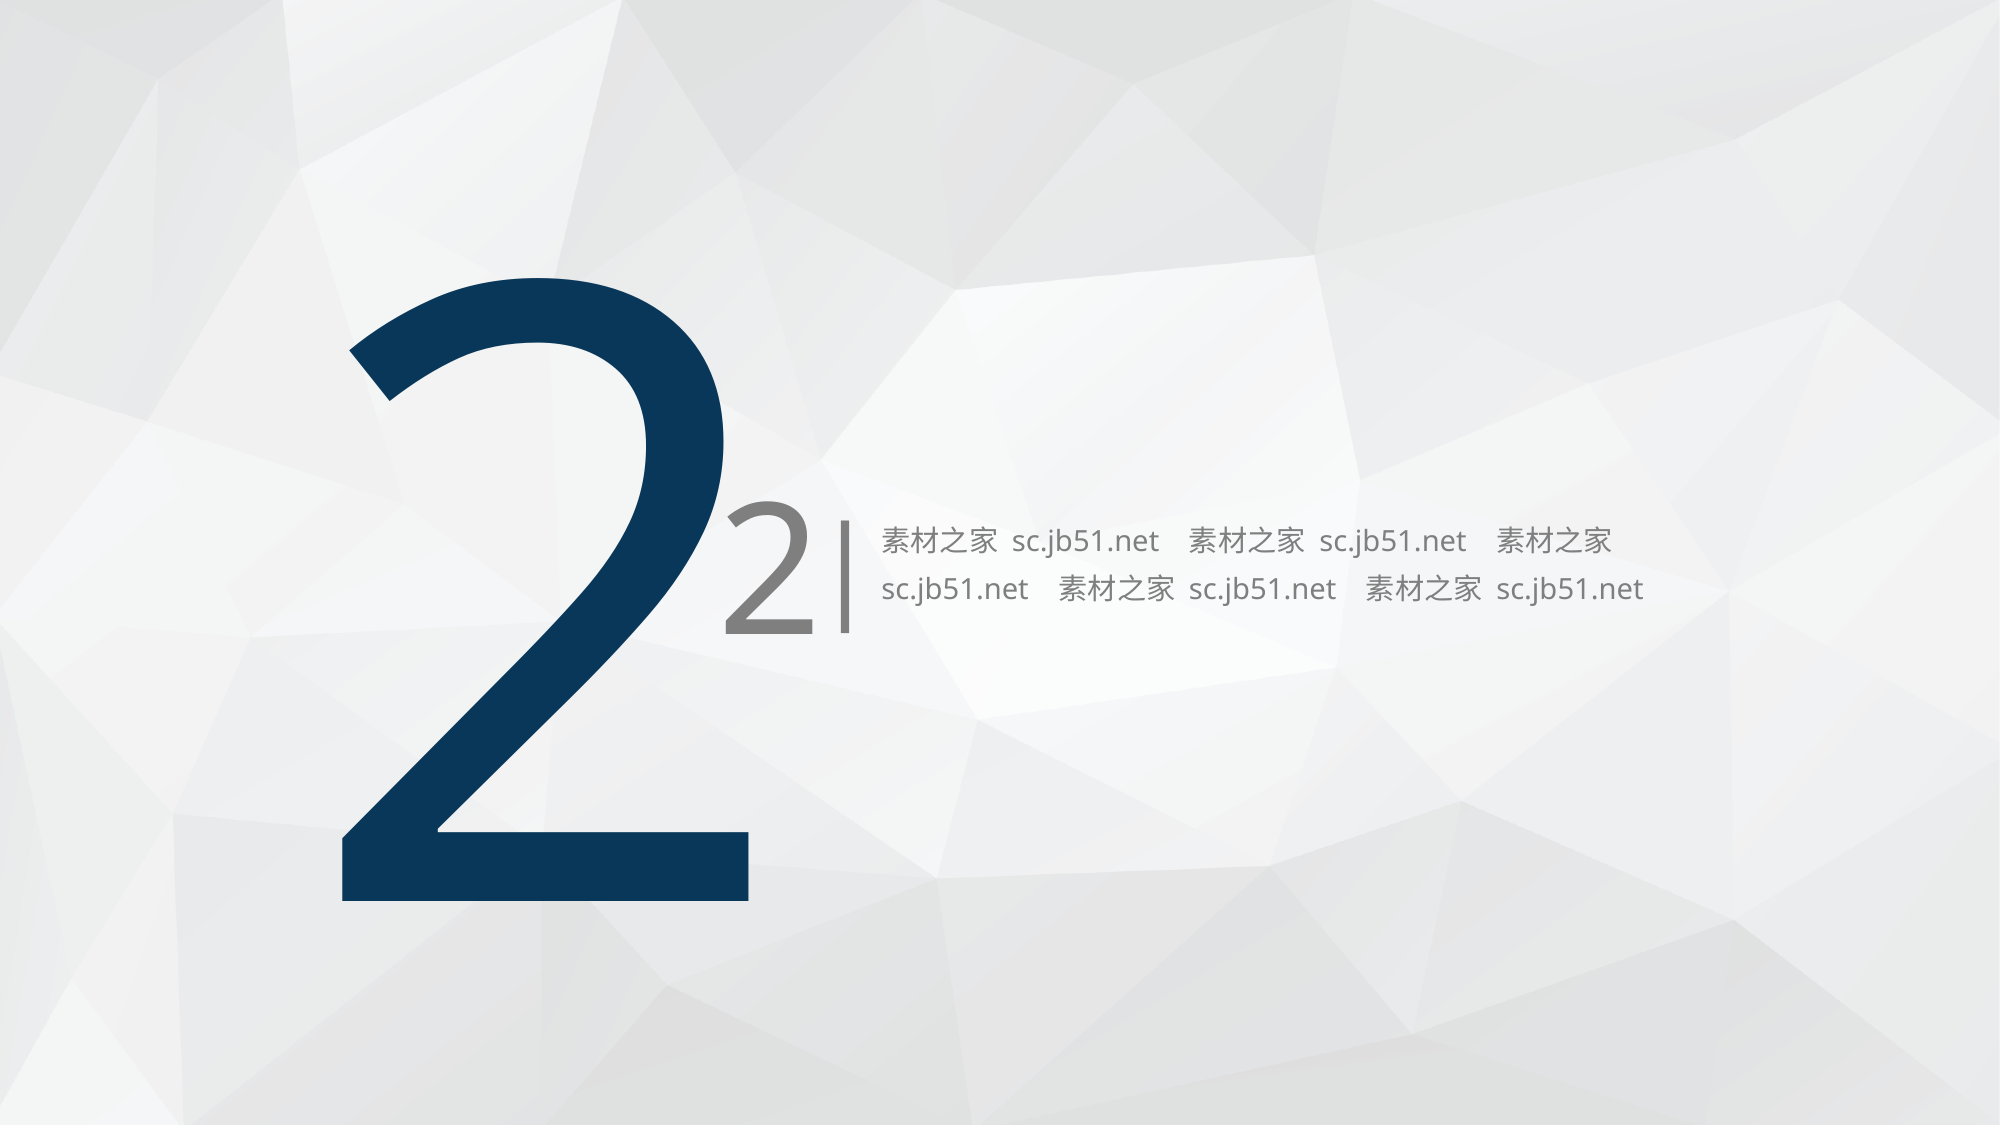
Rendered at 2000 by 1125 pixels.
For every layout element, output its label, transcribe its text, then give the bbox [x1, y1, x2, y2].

text_box 2 [703, 443, 828, 679]
picture [0, 0, 2000, 1125]
text_box 素材之家 sc.jb51.net 素材之家 sc.jb51.net 素材之家 sc.jb51.net 素材之家 sc.jb51.net 素材之家 sc.jb51.net [1009, 501, 1713, 613]
text_box 2 [287, 33, 572, 1081]
text_box | [828, 486, 1009, 637]
